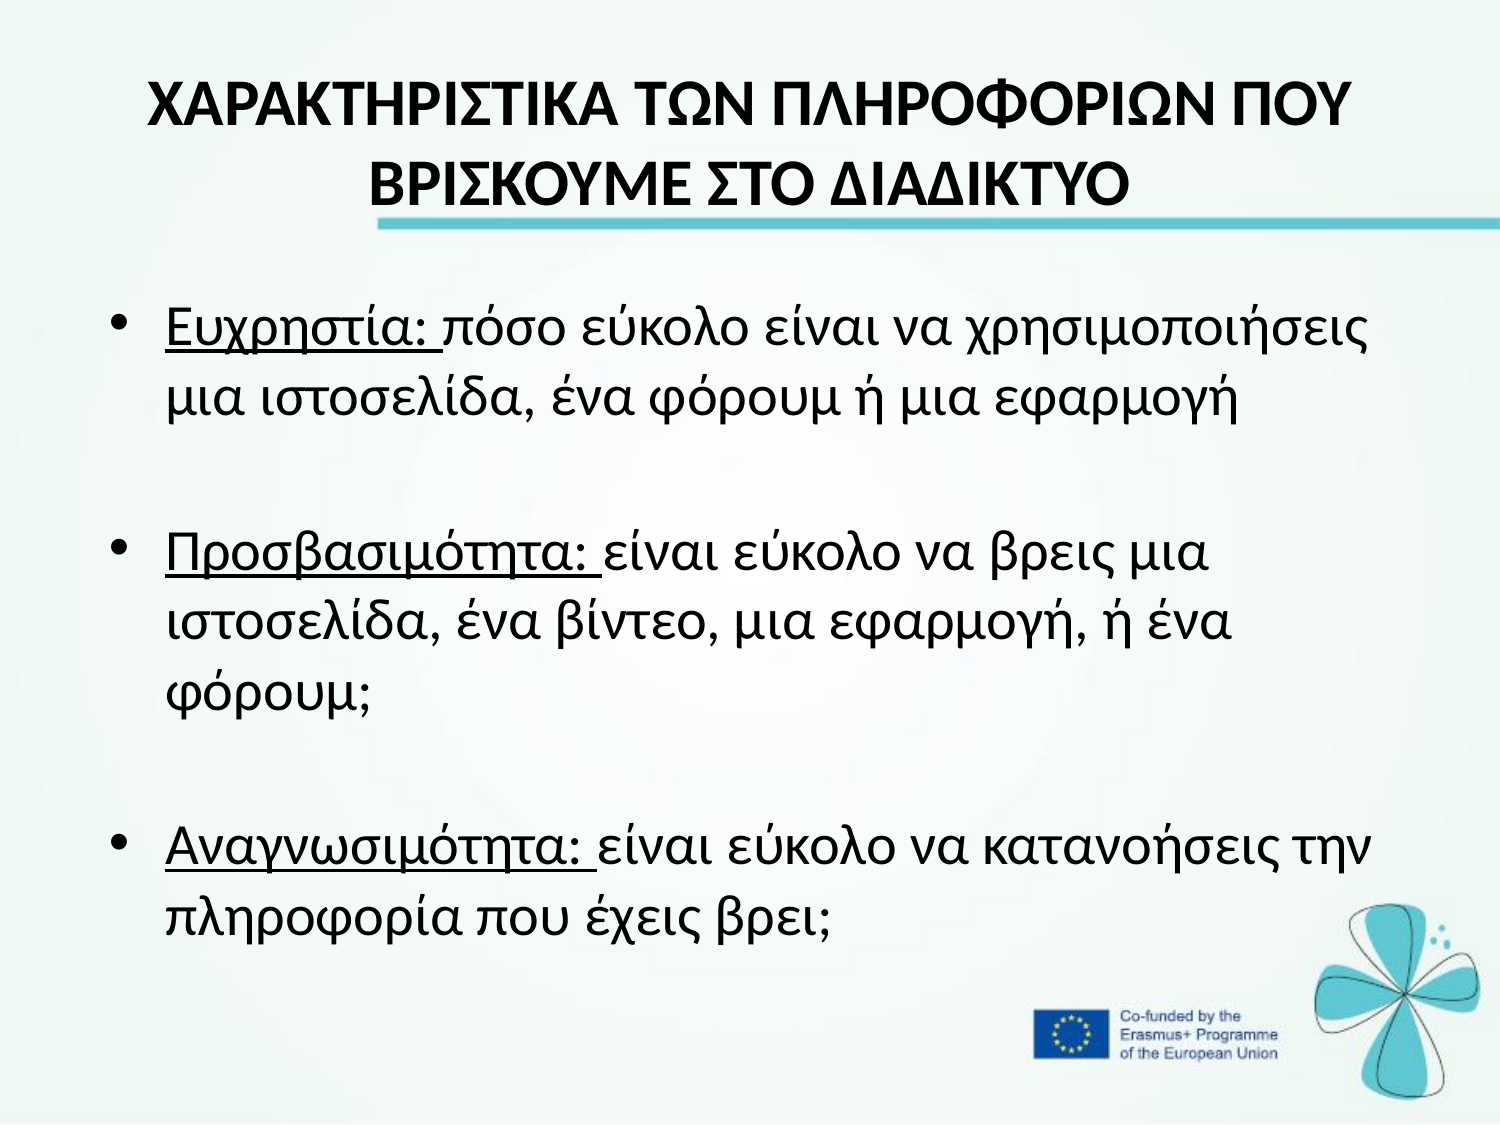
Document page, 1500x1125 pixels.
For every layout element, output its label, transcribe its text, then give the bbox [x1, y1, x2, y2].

picture [0, 0, 1500, 1125]
title ΧΑΡΑΚΤΗΡΙΣΤΙΚΑ ΤΩΝ ΠΛΗΡΟΦΟΡΙΩΝ ΠΟΥ ΒΡΙΣΚΟΥΜΕ ΣΤΟ ΔΙΑΔΙΚΤΥΟ [75, 45, 1425, 233]
list Ευχρηστία: πόσο εύκολο είναι να χρησιμοποιήσεις μια ιστοσελίδα, ένα φόρουμ ή μια εφαρμογή Προσβασιμότητα: είναι εύκολο να βρεις μια ιστοσελίδα, ένα βίντεο, μια εφαρμογή, ή ένα φόρουμ; Αναγνωσιμότητα: είναι εύκολο να κατανοήσεις την πληροφορία που έχεις βρει; [75, 279, 1425, 1022]
